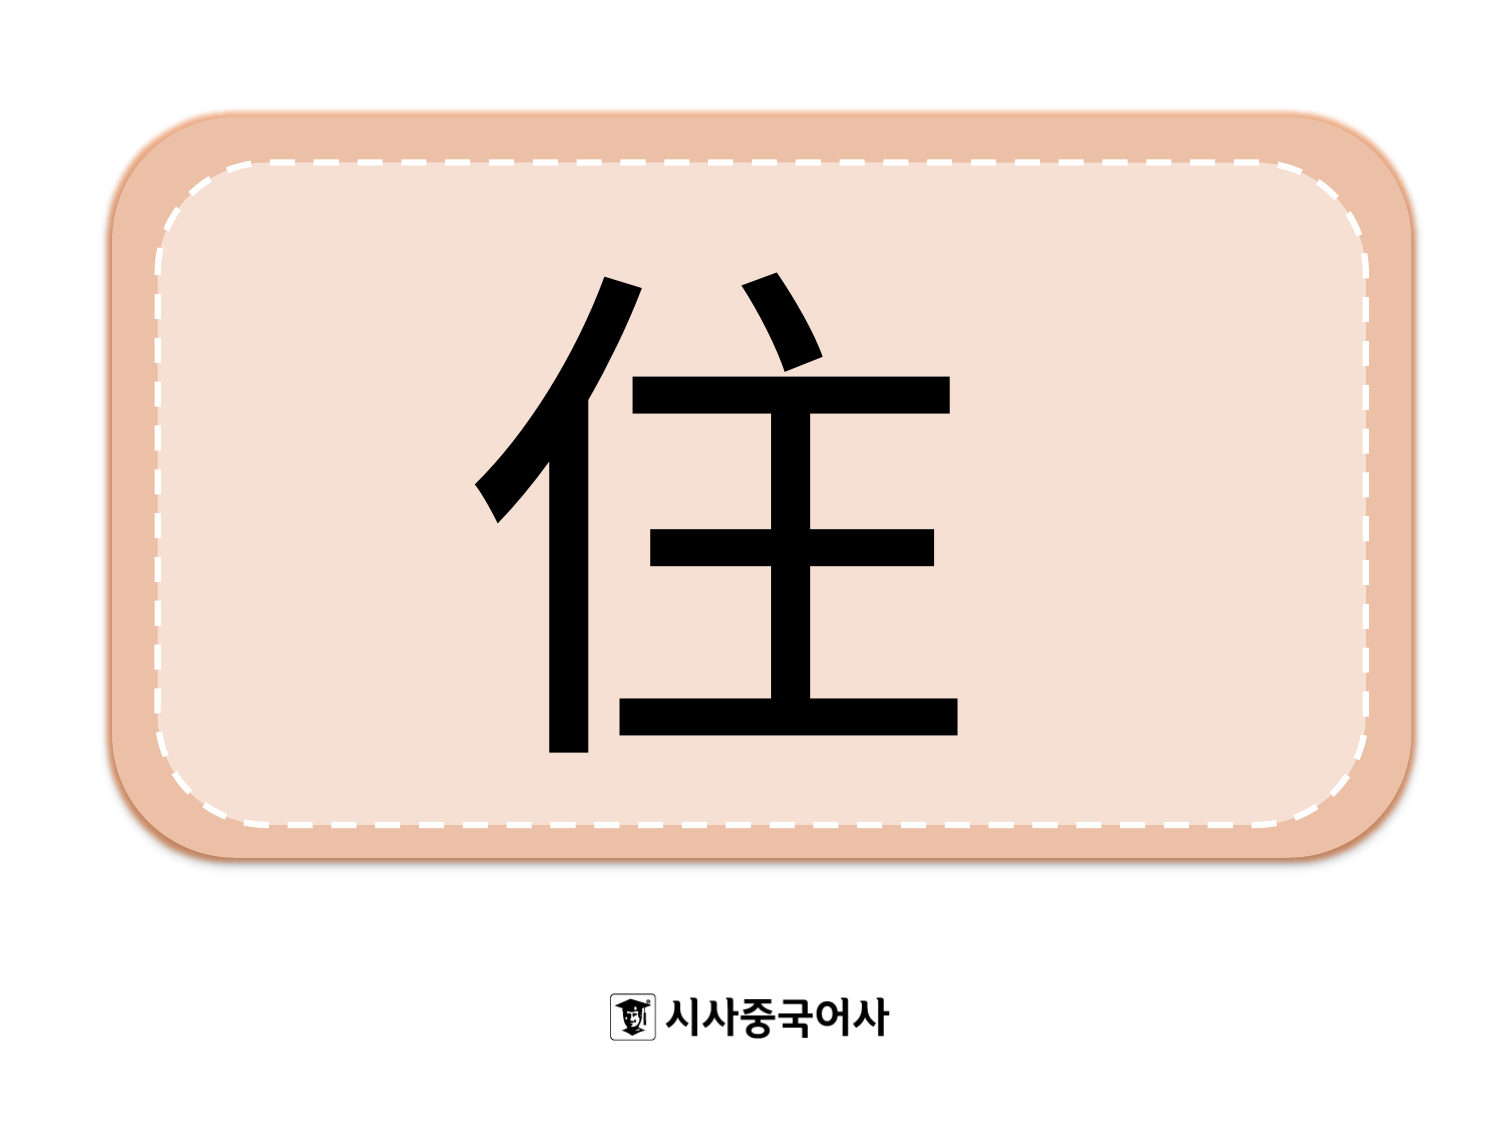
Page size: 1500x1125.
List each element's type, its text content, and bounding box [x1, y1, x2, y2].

picture [602, 987, 898, 1047]
text_box 住 [171, 172, 1380, 836]
text_box [162, 160, 1371, 824]
